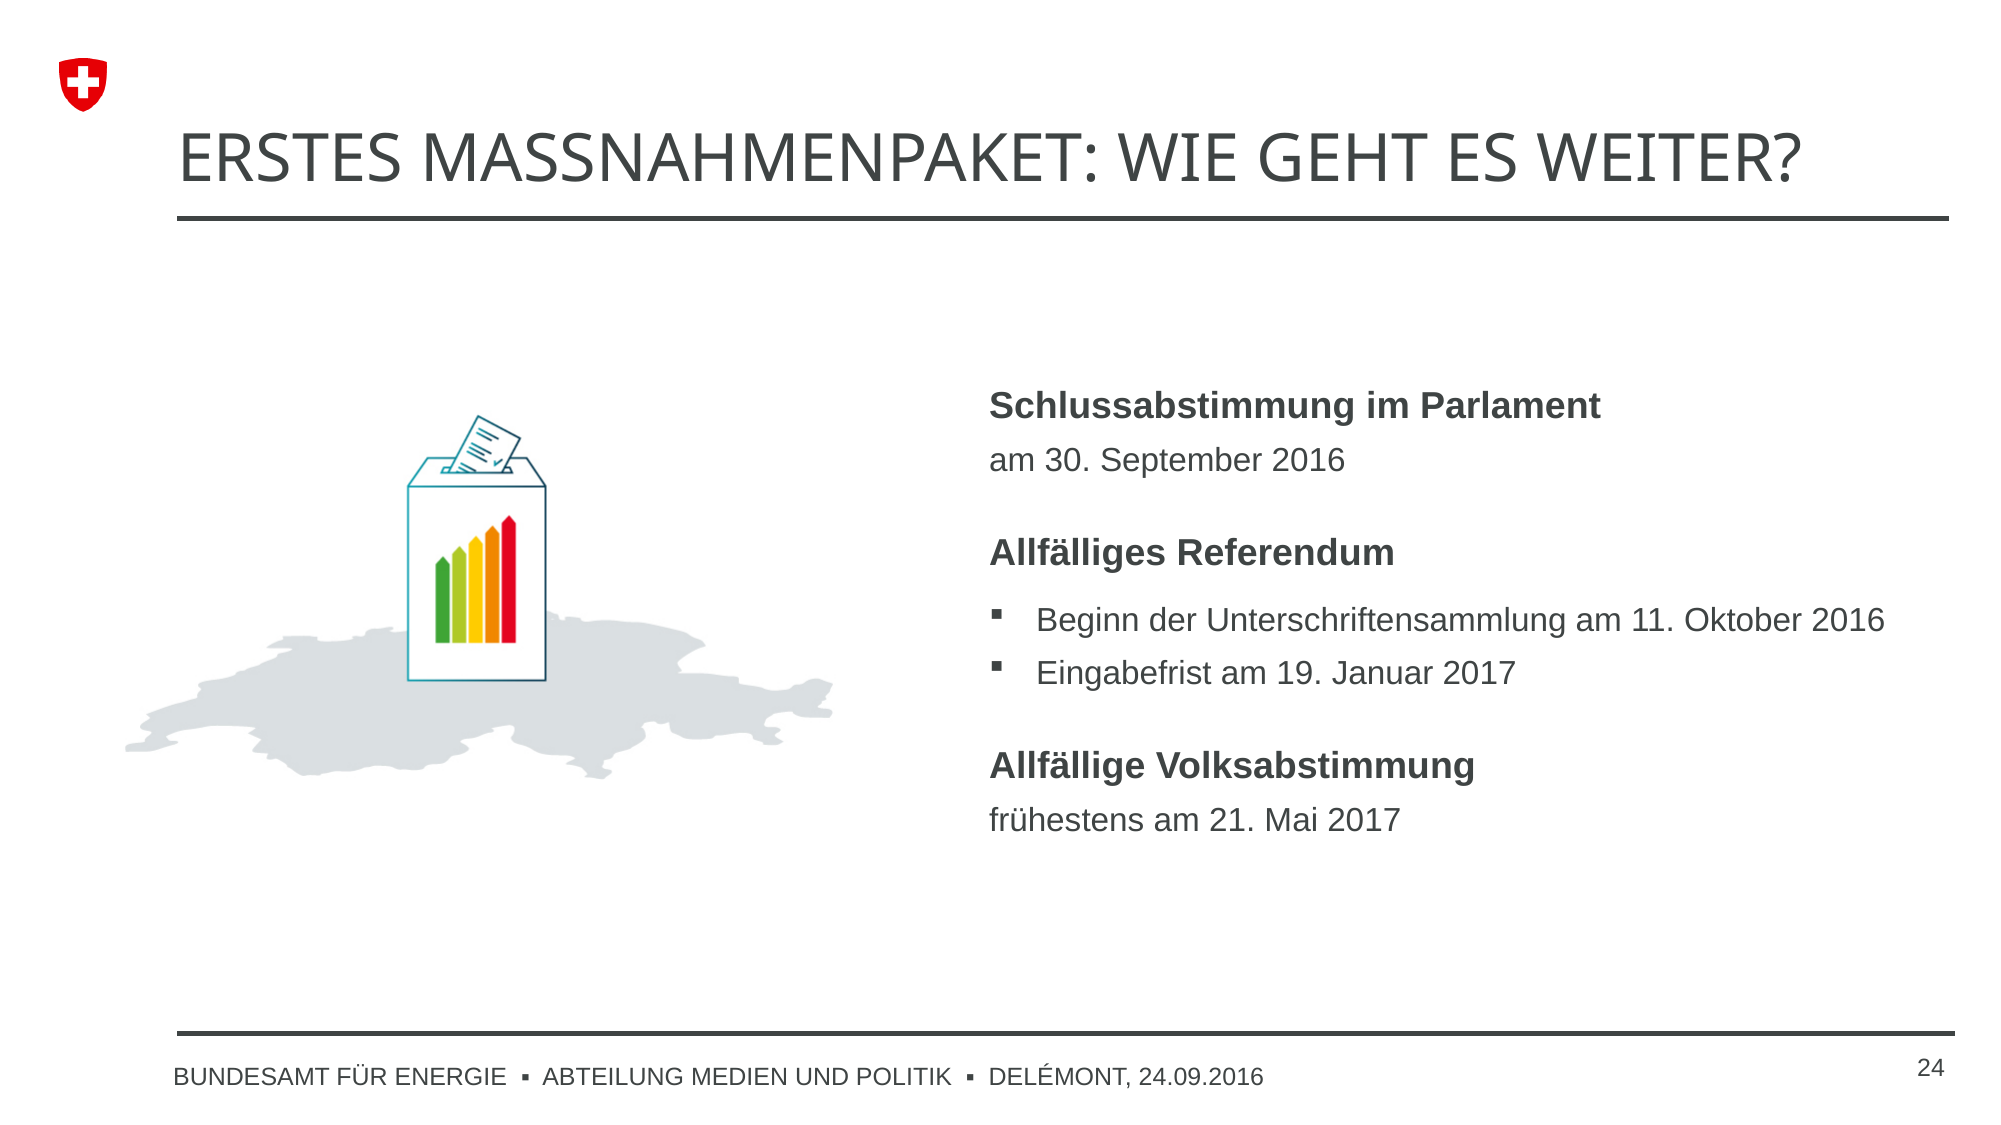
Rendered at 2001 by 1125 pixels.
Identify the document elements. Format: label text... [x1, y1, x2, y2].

text_box Schlussabstimmung im Parlament am 30. September 2016 Allfälliges Referendum Beginn der Unterschriftensammlung am 11. Oktober 2016 Eingabefrist am 19. Januar 2017 Allfällige Volksabstimmung frühestens am 21. Mai 2017 [974, 373, 1945, 923]
picture [114, 408, 847, 787]
slide_number 24 [1826, 1051, 1945, 1099]
picture [59, 58, 108, 113]
title Erstes Massnahmenpaket: wie geht es weiter? [177, 59, 1949, 195]
